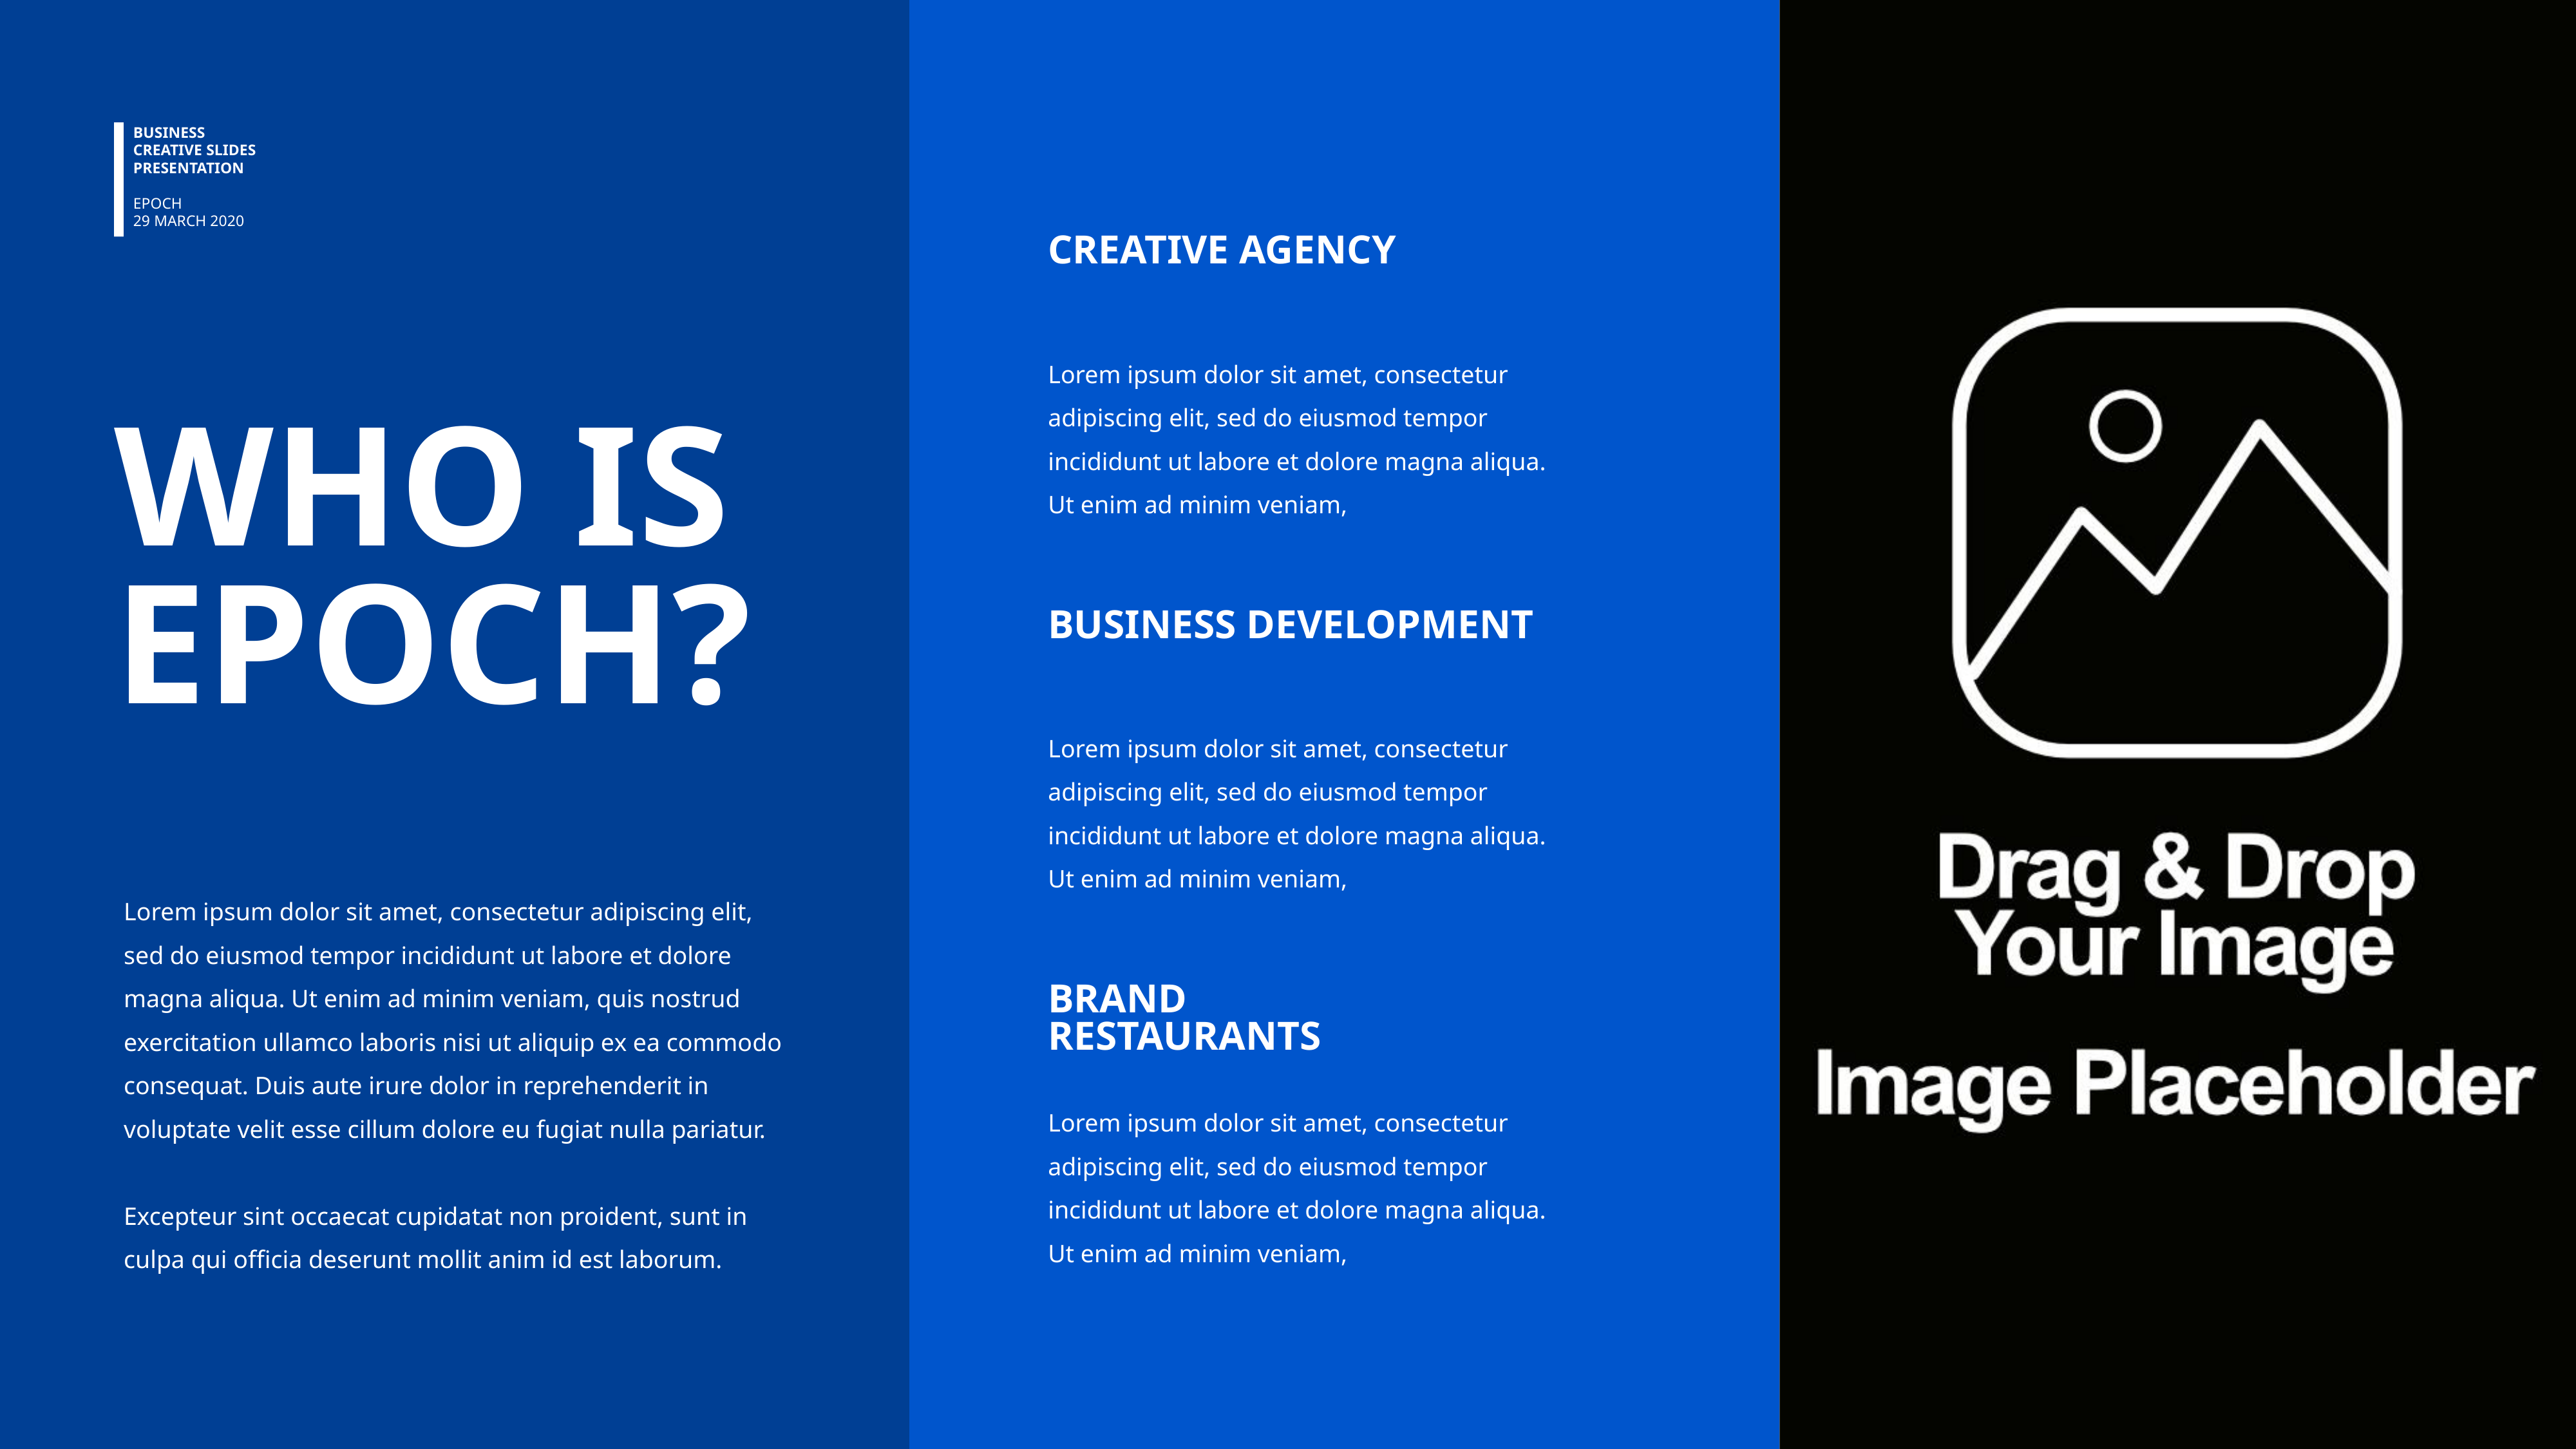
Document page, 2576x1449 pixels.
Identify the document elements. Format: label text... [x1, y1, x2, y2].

text_box [909, 0, 1777, 1449]
text_box Lorem ipsum dolor sit amet, consectetur adipiscing elit, sed do eiusmod tempor incididunt ut labore et dolore magna aliqua. Ut enim ad minim veniam, [1038, 335, 1586, 509]
text_box Lorem ipsum dolor sit amet, consectetur adipiscing elit, sed do eiusmod tempor incididunt ut labore et dolore magna aliqua. Ut enim ad minim veniam, [1038, 1083, 1586, 1258]
text_box WHO IS EPOCH? [114, 419, 796, 806]
text_box Lorem ipsum dolor sit amet, consectetur adipiscing elit, sed do eiusmod tempor incididunt ut labore et dolore magna aliqua. Ut enim ad minim veniam, [1038, 709, 1586, 884]
text_box BUSINESS DEVELOPMENT [1038, 598, 1558, 670]
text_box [113, 113, 283, 246]
picture [1779, 0, 2576, 1449]
text_box BRAND RESTAURANTS [1038, 972, 1476, 1044]
text_box CREATIVE AGENCY [1038, 224, 1497, 295]
text_box [0, 0, 909, 1449]
text_box Lorem ipsum dolor sit amet, consectetur adipiscing elit, sed do eiusmod tempor incididunt ut labore et dolore magna aliqua. Ut enim ad minim veniam, quis nostrud exercitation ullamco laboris nisi ut aliquip ex ea commodo consequat. Duis aute irure dolor in reprehenderit in voluptate velit esse cillum dolore eu fugiat nulla pariatur. Excepteur sint occaecat cupidatat non proident, sunt in culpa qui officia deserunt mollit anim id est laborum. [114, 872, 796, 1258]
